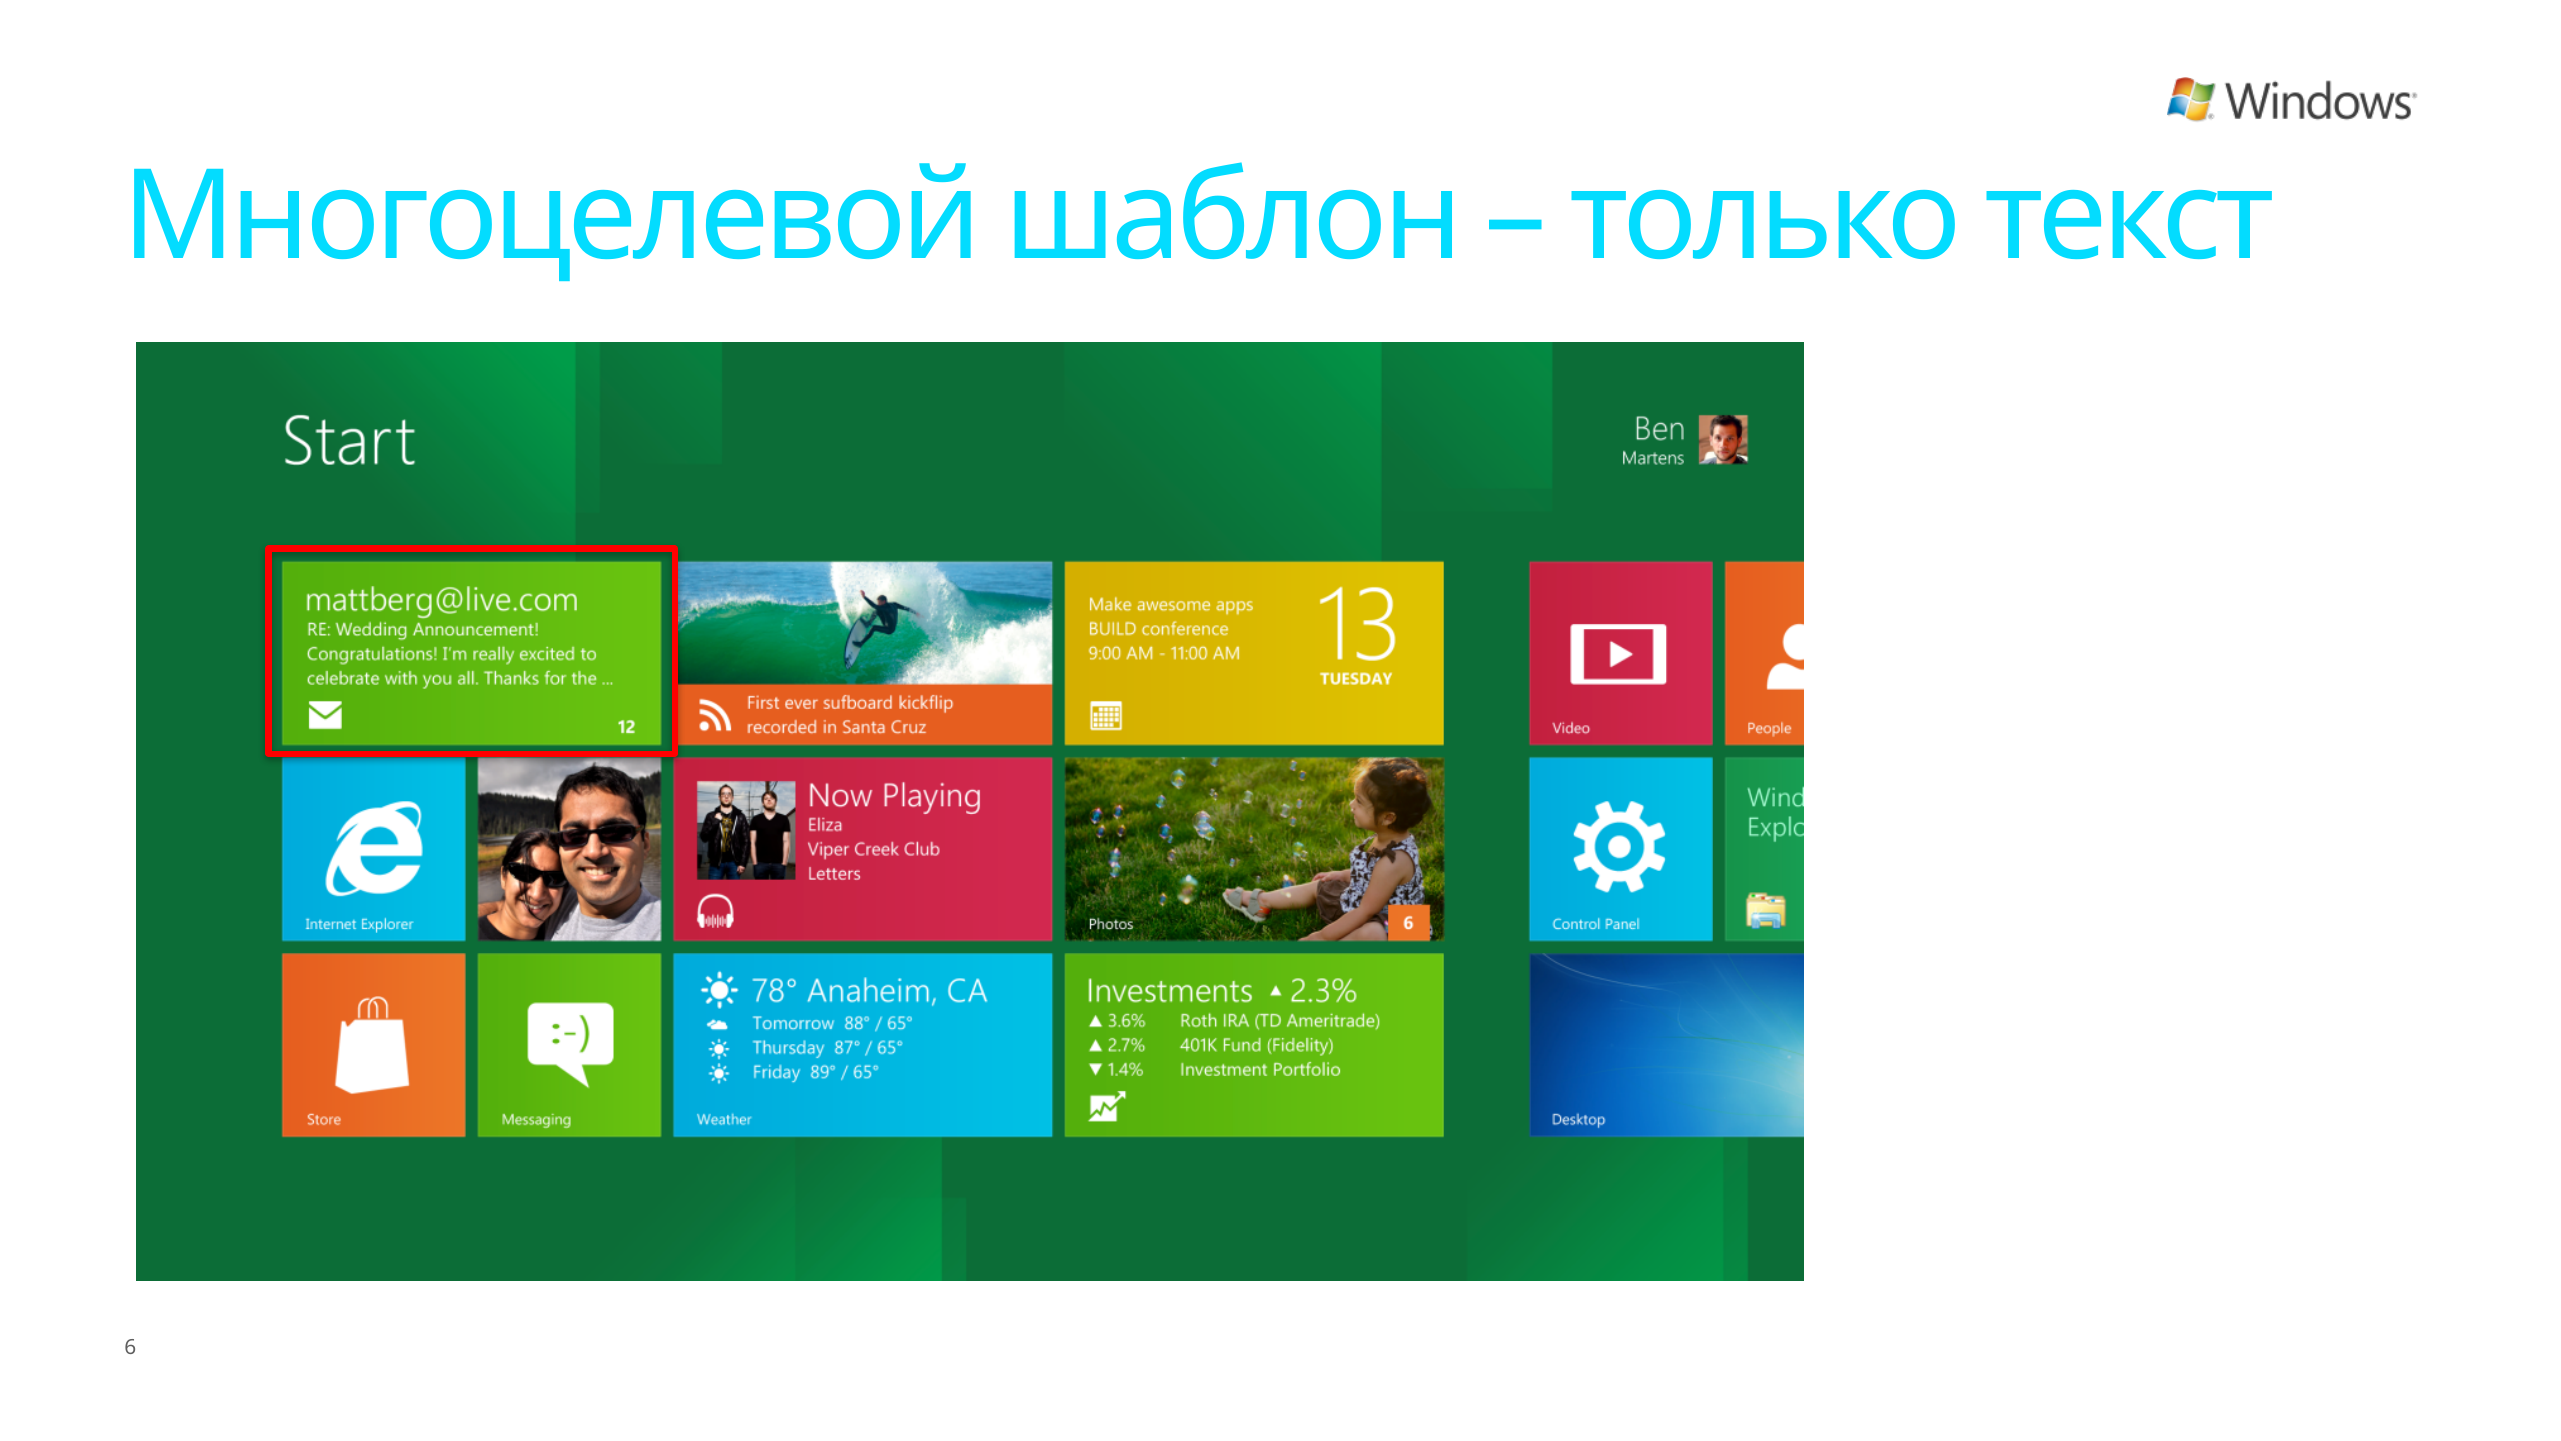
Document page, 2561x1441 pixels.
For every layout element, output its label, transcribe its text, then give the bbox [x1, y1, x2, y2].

picture [135, 342, 1804, 1281]
title Многоцелевой шаблон – только текст [122, 48, 2561, 286]
